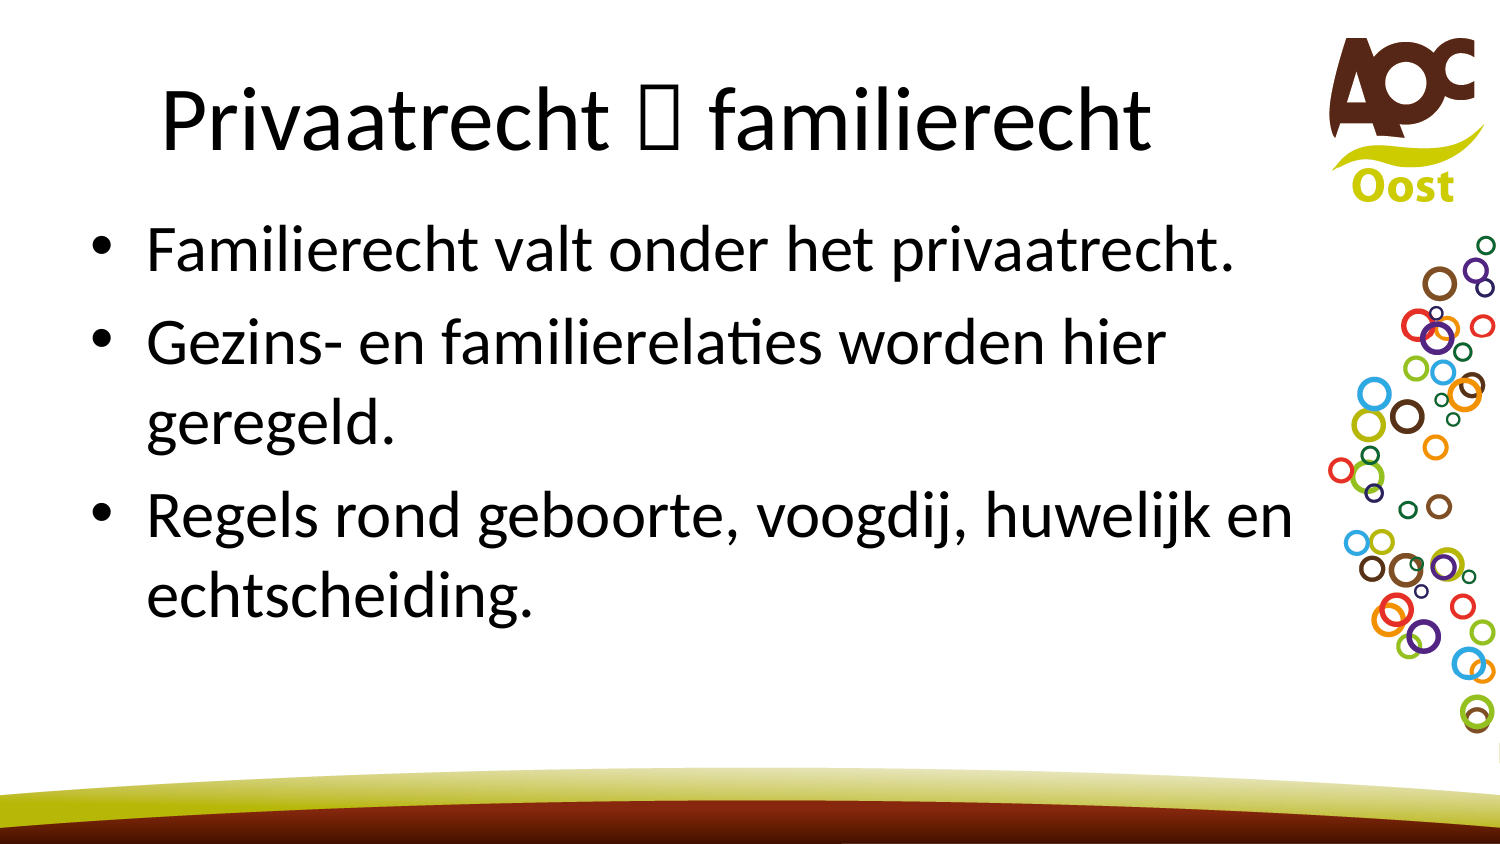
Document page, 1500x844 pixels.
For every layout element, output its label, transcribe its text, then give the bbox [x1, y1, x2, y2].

list Familierecht valt onder het privaatrecht. Gezins- en familierelaties worden hier geregeld. Regels rond geboorte, voogdij, huwelijk en echtscheiding. [75, 196, 1425, 754]
title Privaatrecht  familierecht [0, 43, 1333, 185]
picture [0, 0, 1500, 844]
